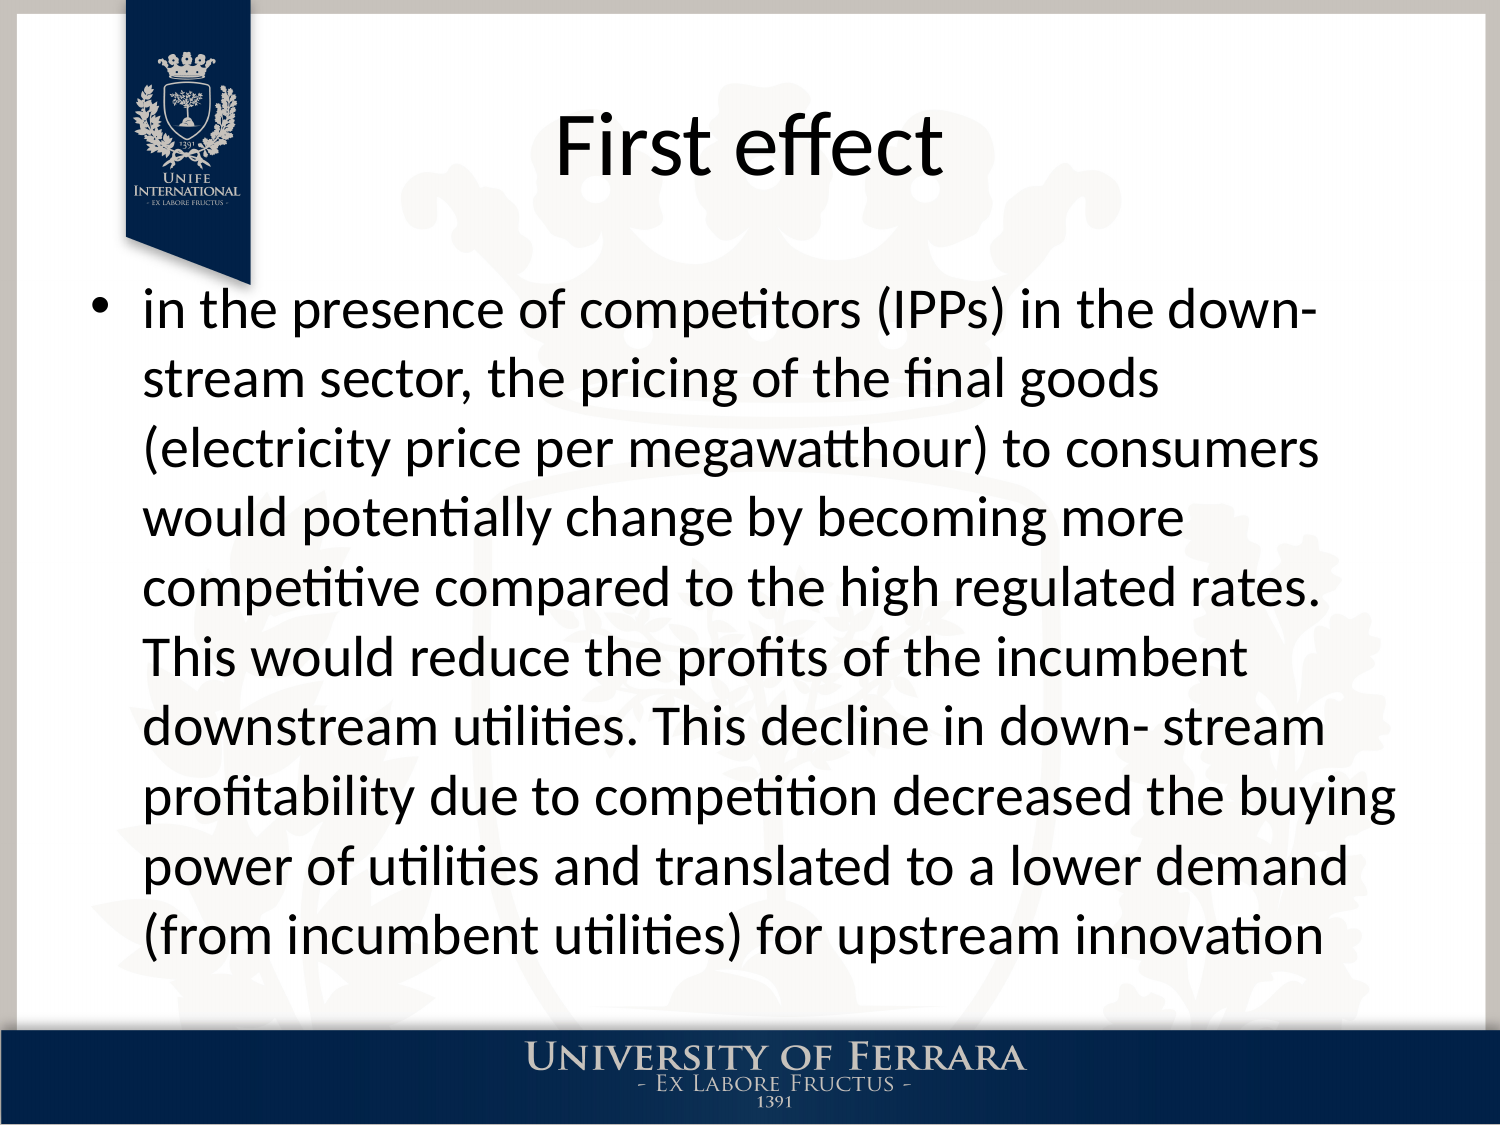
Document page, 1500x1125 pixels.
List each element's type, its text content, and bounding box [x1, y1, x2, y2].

picture [0, 0, 1500, 1125]
title First effect [75, 45, 1425, 233]
list in the presence of competitors (IPPs) in the down-stream sector, the pricing of the final goods (electricity price per megawatthour) to consumers would potentially change by becoming more competitive compared to the high regulated rates. This would reduce the profits of the incumbent downstream utilities. This decline in down- stream profitability due to competition decreased the buying power of utilities and translated to a lower demand (from incumbent utilities) for upstream innovation [75, 262, 1425, 1039]
